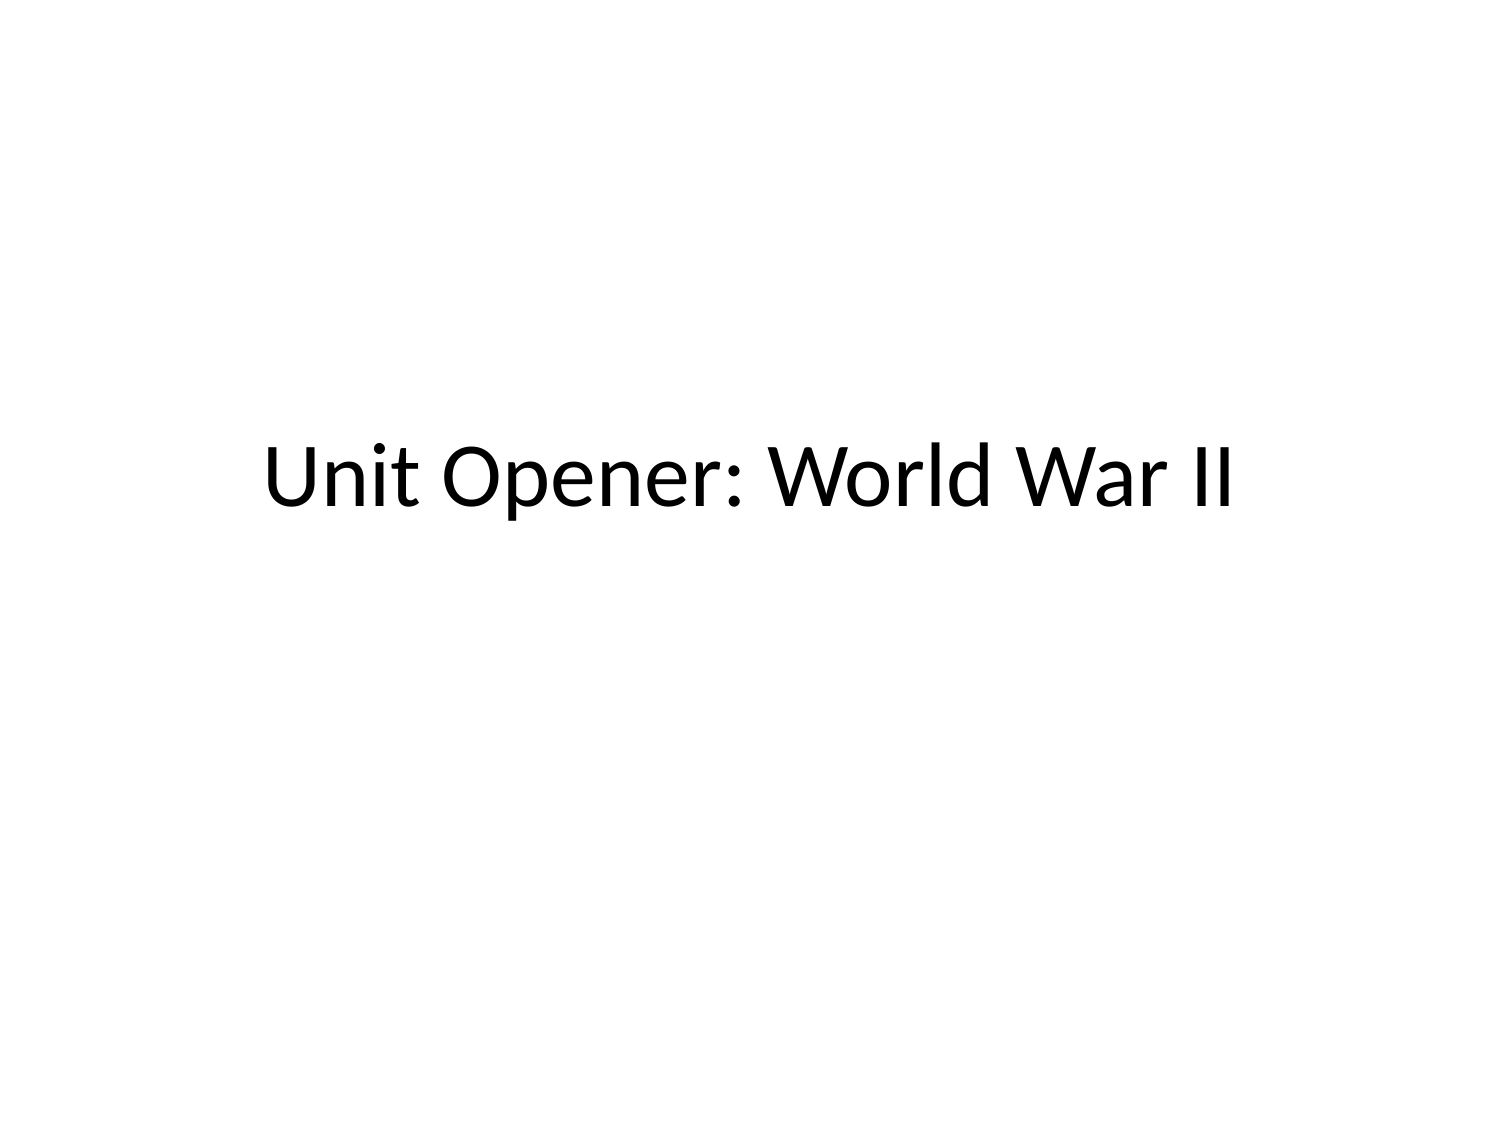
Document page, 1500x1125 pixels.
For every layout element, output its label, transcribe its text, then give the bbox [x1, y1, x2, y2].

title Unit Opener: World War II [112, 349, 1388, 591]
